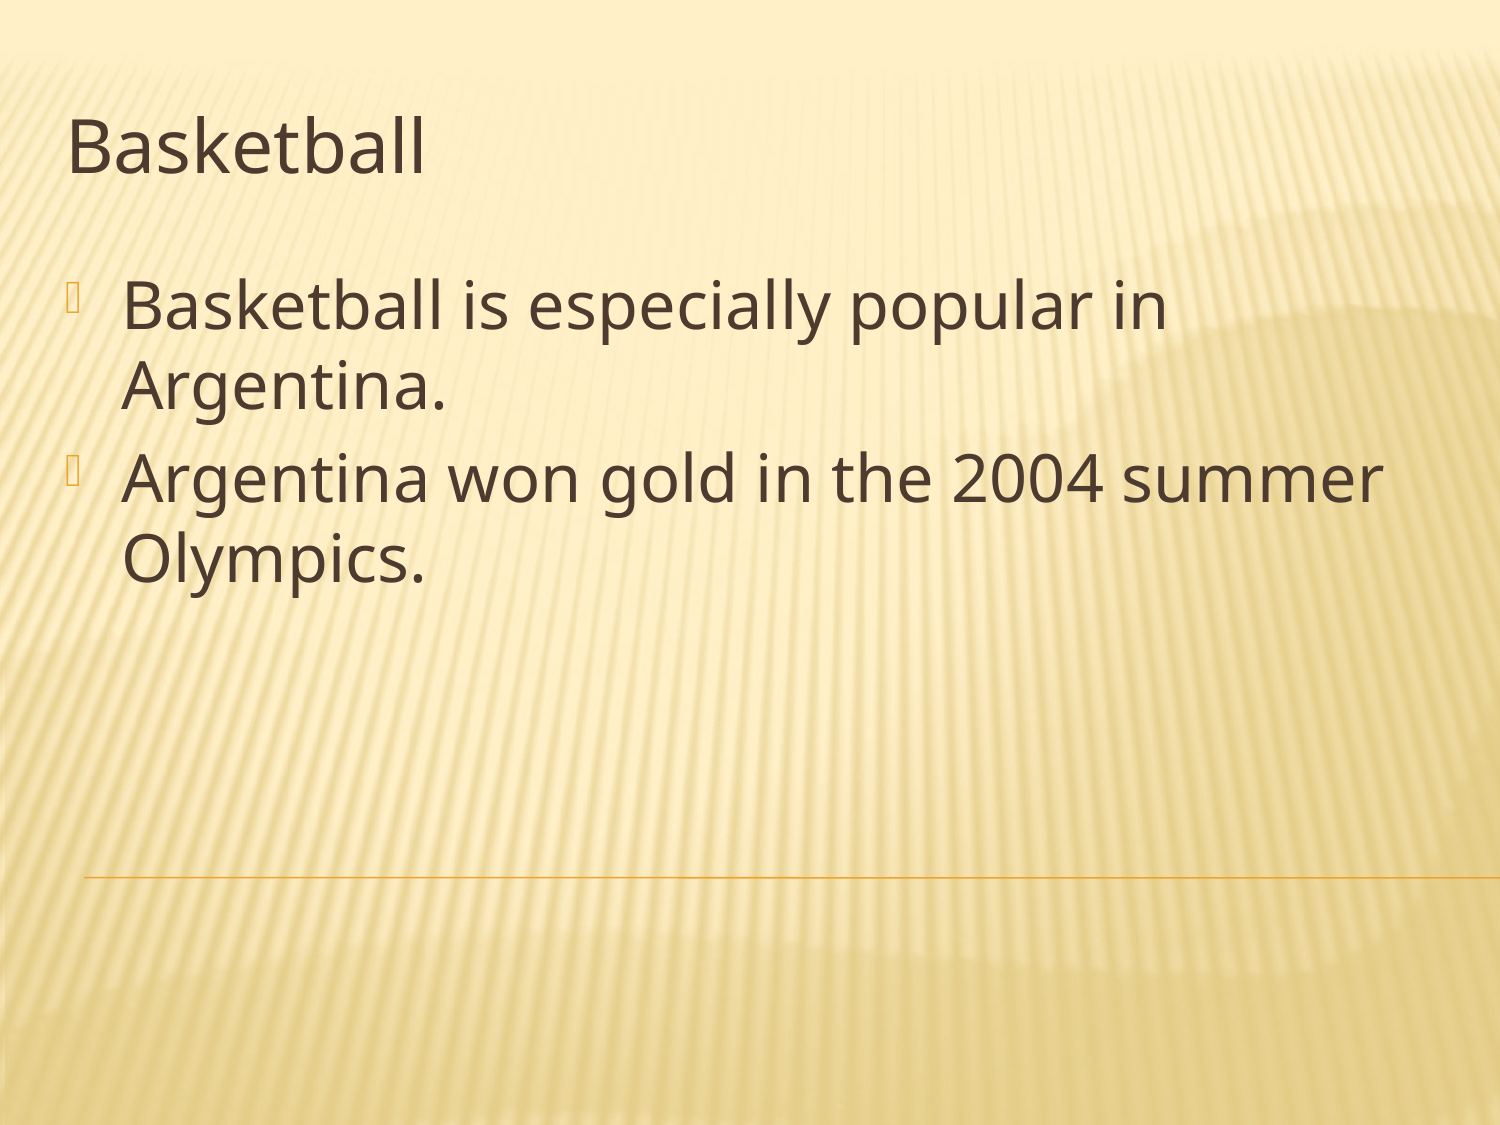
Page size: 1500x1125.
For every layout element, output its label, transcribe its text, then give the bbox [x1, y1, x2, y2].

title Basketball [50, 75, 1475, 213]
list Basketball is especially popular in Argentina. Argentina won gold in the 2004 summer Olympics. [49, 254, 1476, 998]
